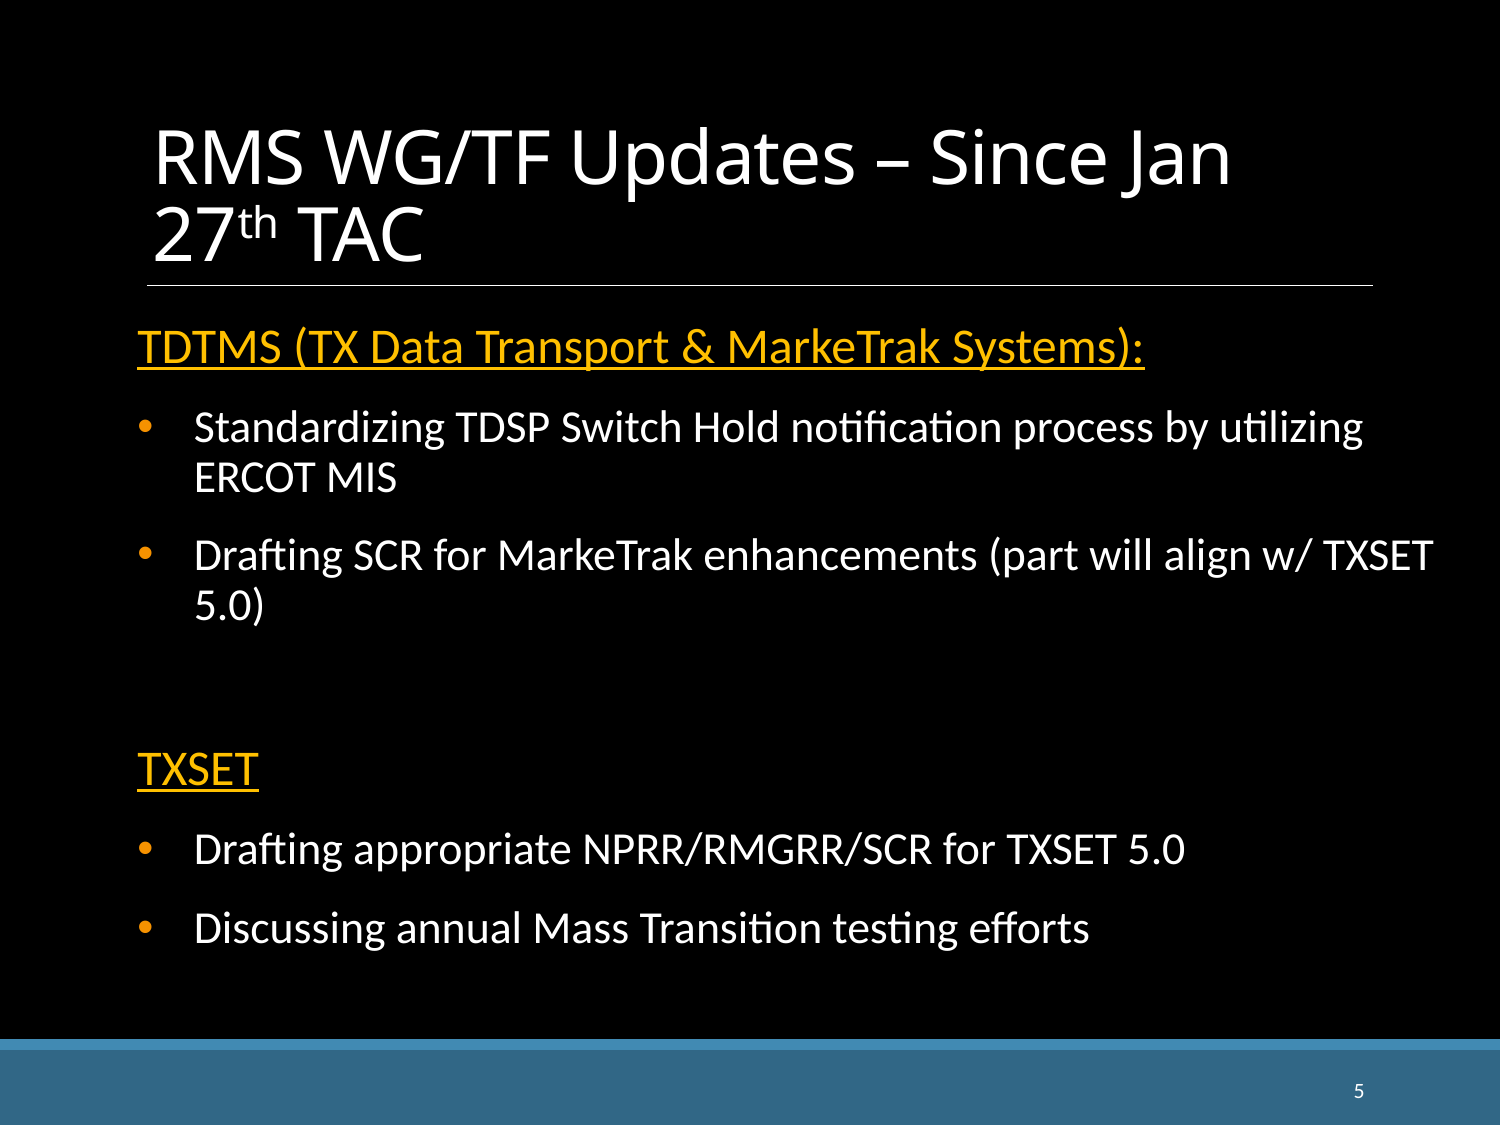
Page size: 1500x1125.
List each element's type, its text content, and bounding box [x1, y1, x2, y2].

list TDTMS (TX Data Transport & MarkeTrak Systems): Standardizing TDSP Switch Hold notification process by utilizing ERCOT MIS Drafting SCR for MarkeTrak enhancements (part will align w/ TXSET 5.0) TXSET Drafting appropriate NPRR/RMGRR/SCR for TXSET 5.0 Discussing annual Mass Transition testing efforts [137, 312, 1463, 1000]
slide_number 5 [1218, 1059, 1380, 1120]
text_box RMS WG/TF Updates – Since Jan 27th TAC [137, 99, 1375, 300]
